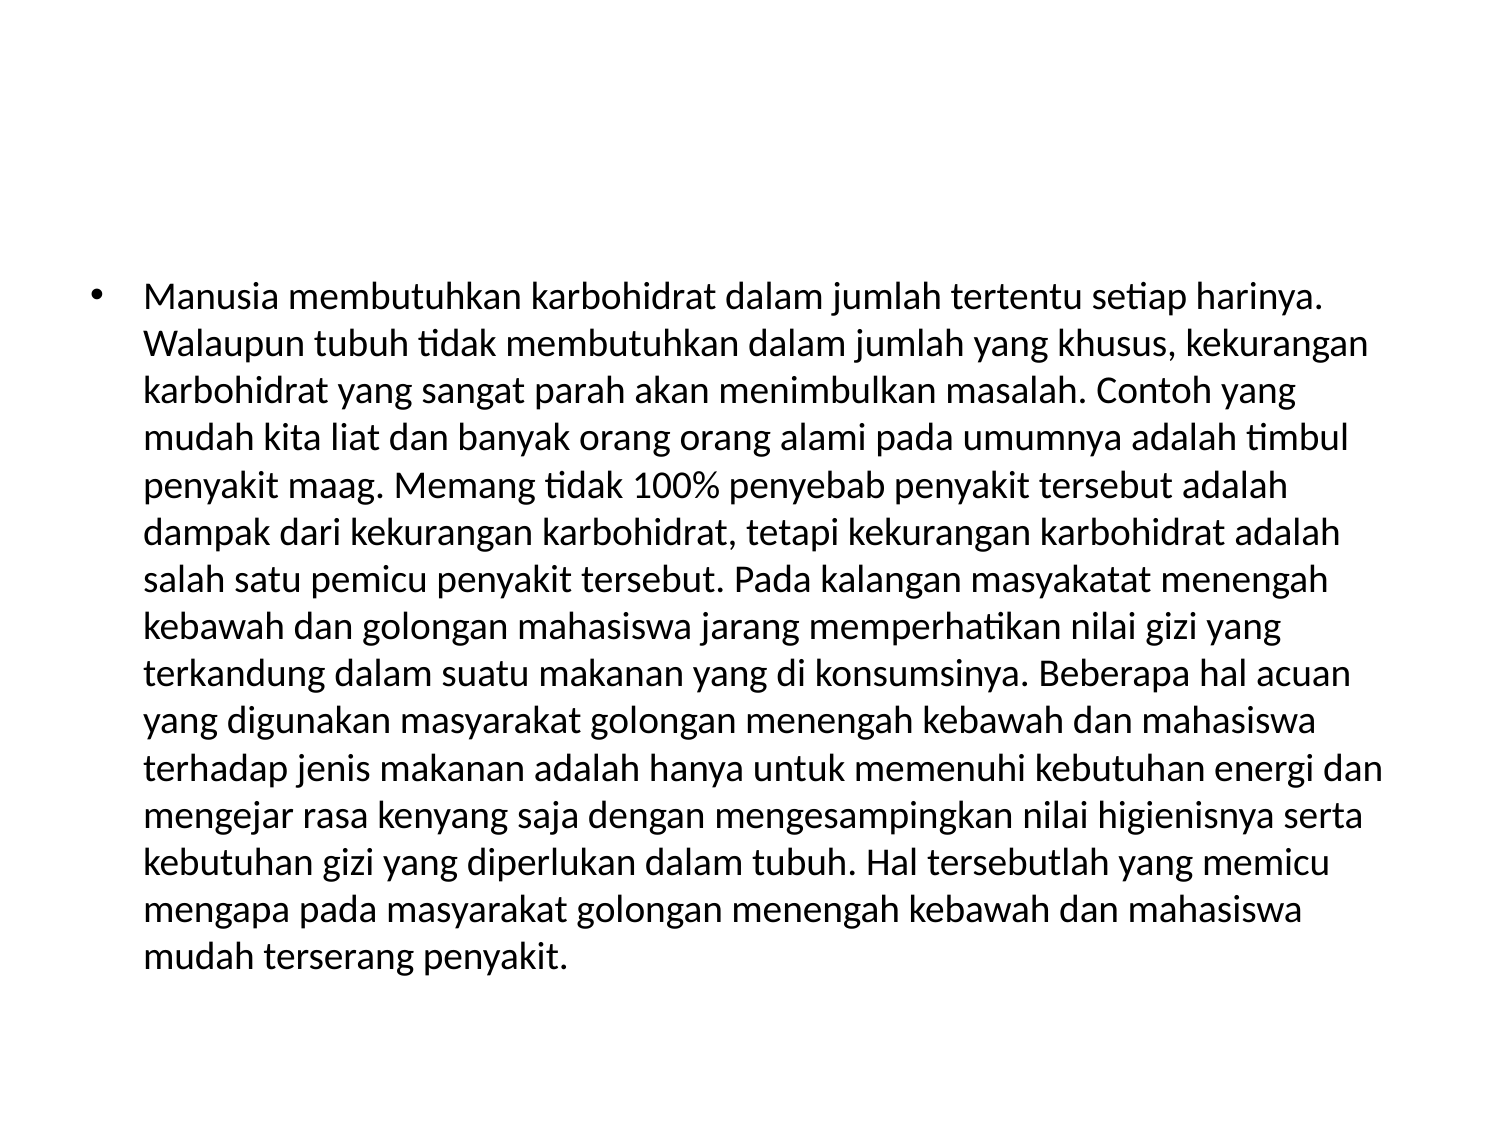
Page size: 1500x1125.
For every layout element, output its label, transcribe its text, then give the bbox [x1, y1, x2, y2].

list Manusia membutuhkan karbohidrat dalam jumlah tertentu setiap harinya. Walaupun tubuh tidak membutuhkan dalam jumlah yang khusus, kekurangan karbohidrat yang sangat parah akan menimbulkan masalah. Contoh yang mudah kita liat dan banyak orang orang alami pada umumnya adalah timbul penyakit maag. Memang tidak 100% penyebab penyakit tersebut adalah dampak dari kekurangan karbohidrat, tetapi kekurangan karbohidrat adalah salah satu pemicu penyakit tersebut. Pada kalangan masyakatat menengah kebawah dan golongan mahasiswa jarang memperhatikan nilai gizi yang terkandung dalam suatu makanan yang di konsumsinya. Beberapa hal acuan yang digunakan masyarakat golongan menengah kebawah dan mahasiswa terhadap jenis makanan adalah hanya untuk memenuhi kebutuhan energi dan mengejar rasa kenyang saja dengan mengesampingkan nilai higienisnya serta kebutuhan gizi yang diperlukan dalam tubuh. Hal tersebutlah yang memicu mengapa pada masyarakat golongan menengah kebawah dan mahasiswa mudah terserang penyakit. [75, 262, 1425, 1005]
